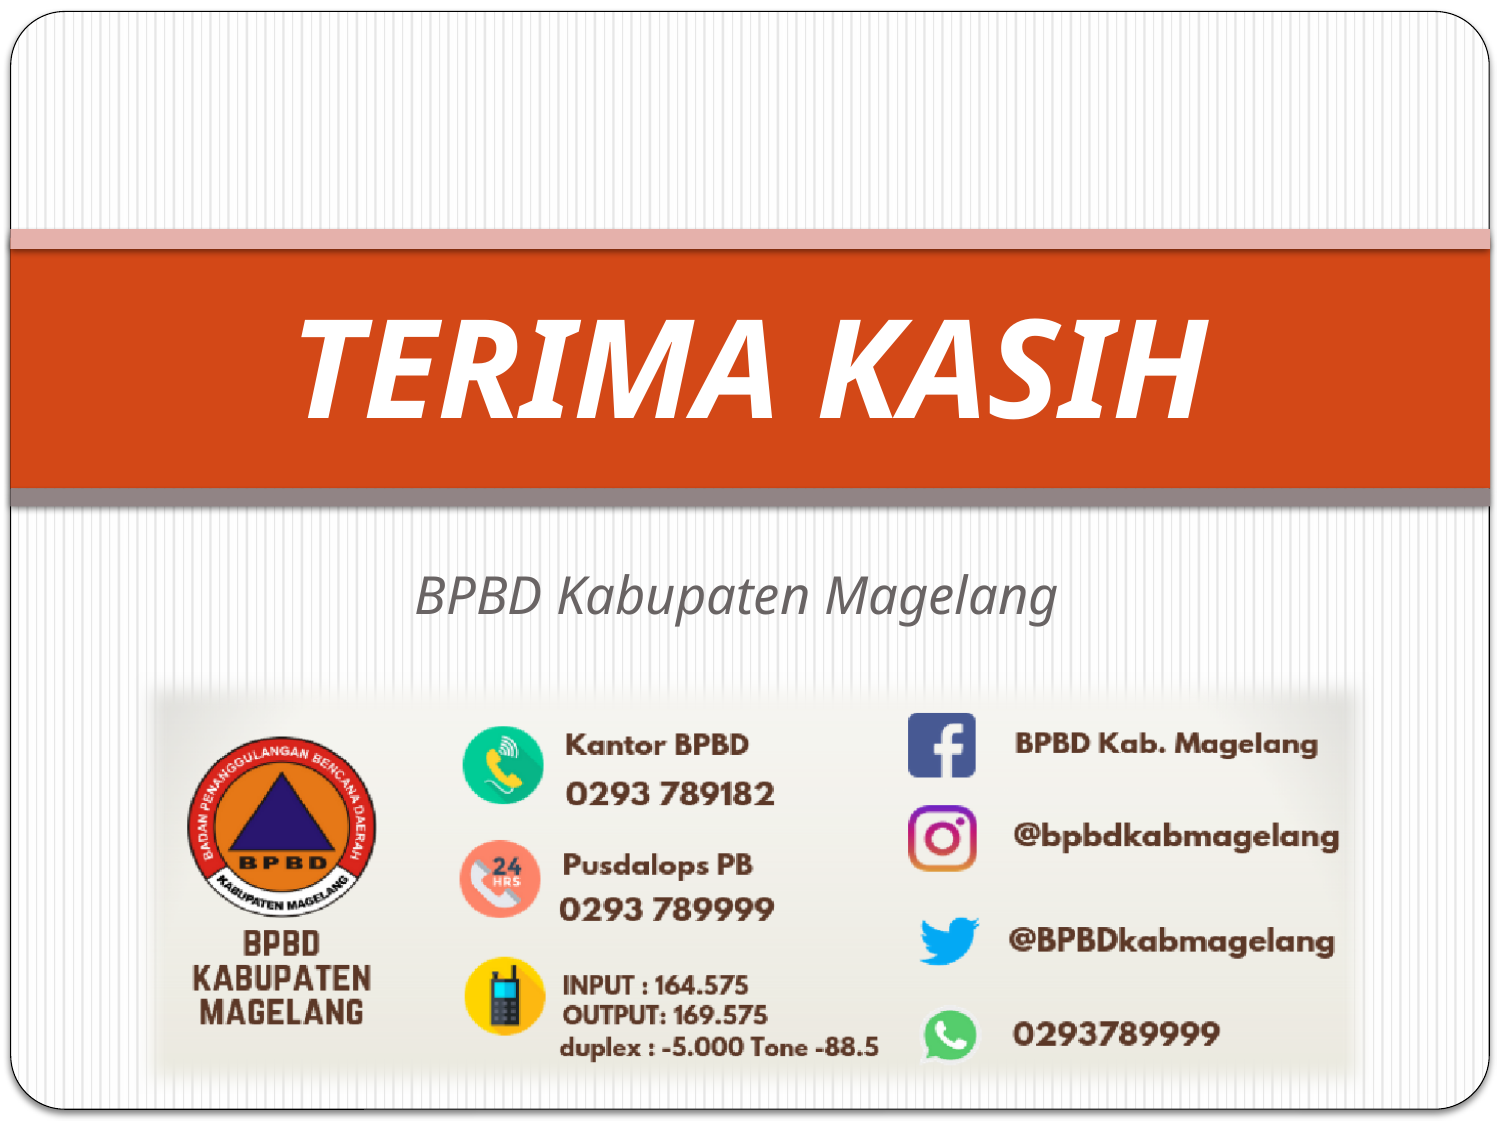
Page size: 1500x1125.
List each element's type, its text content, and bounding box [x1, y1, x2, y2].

picture [134, 671, 1376, 1095]
subtitle BPBD Kabupaten Magelang [212, 489, 1263, 634]
title TERIMA KASIH [75, 247, 1425, 489]
